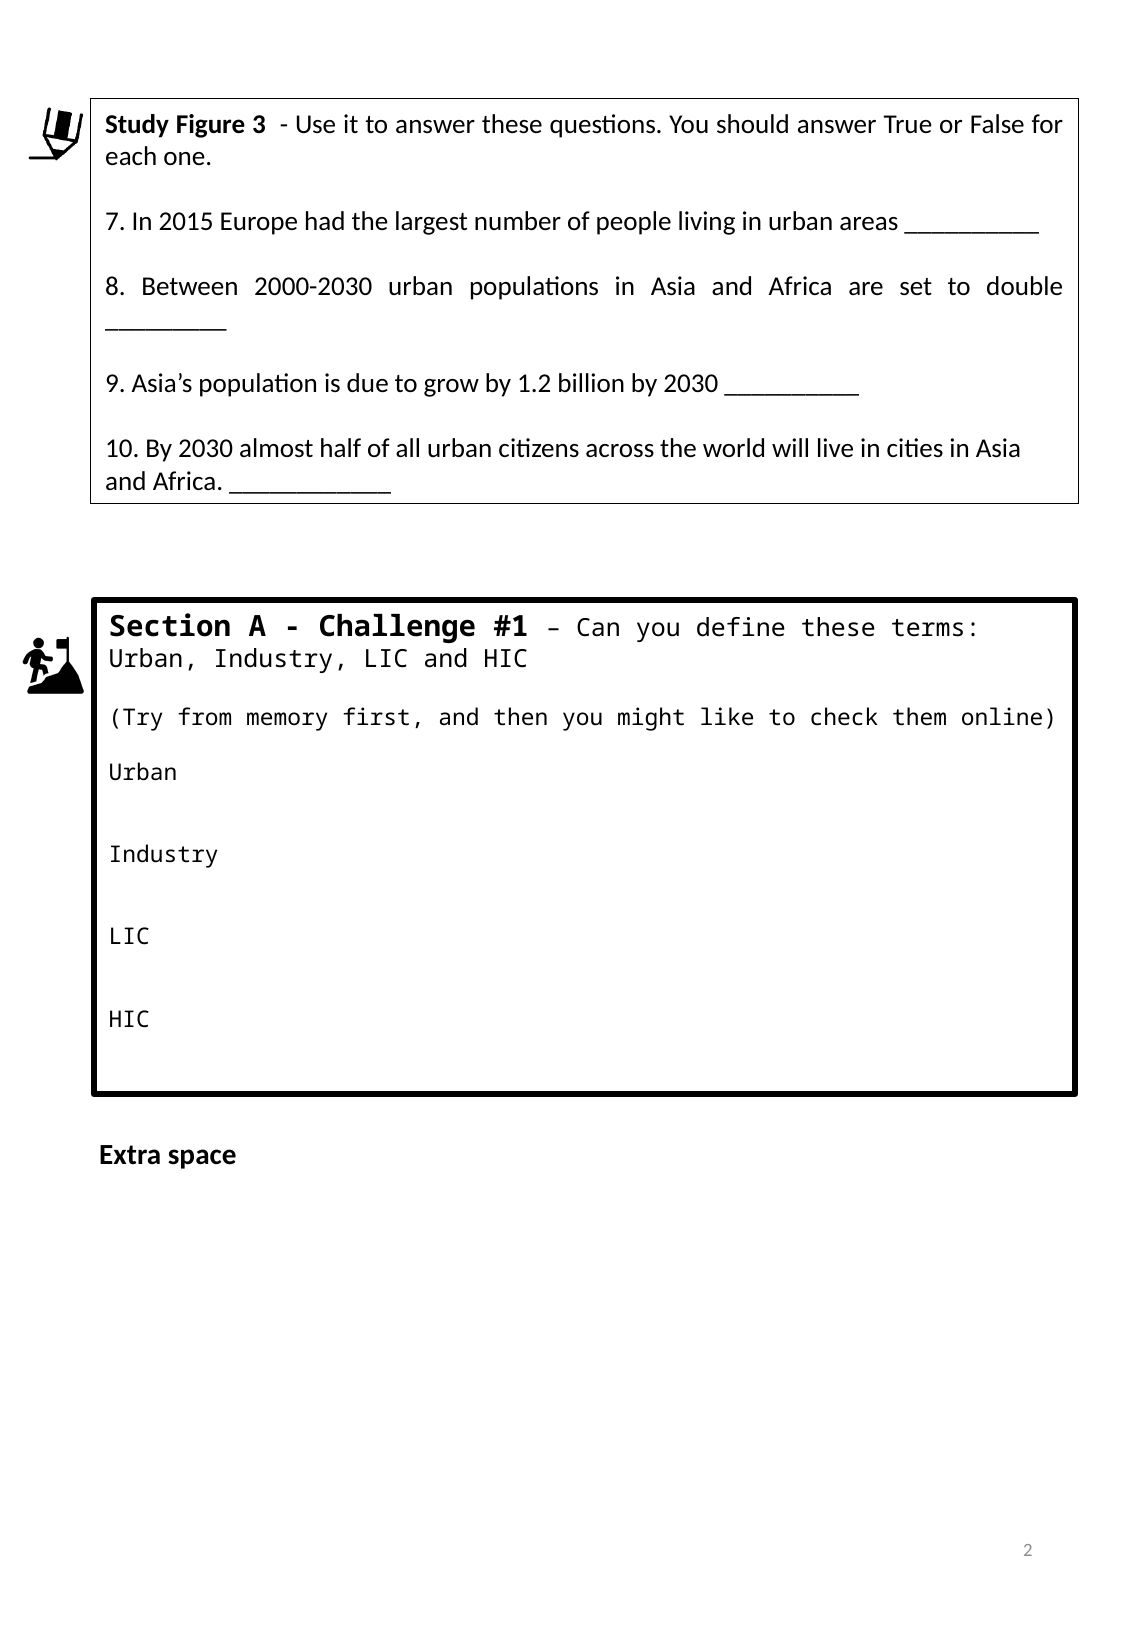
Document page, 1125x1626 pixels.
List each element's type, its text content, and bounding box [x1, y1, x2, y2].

text_box Extra space [84, 1127, 1072, 1178]
picture [21, 633, 85, 698]
picture [21, 98, 90, 168]
text_box Section A - Challenge #1 – Can you define these terms: Urban, Industry, LIC and HIC (Try from memory first, and then you might like to check them online) Urban Industry LIC HIC [93, 599, 1076, 1094]
text_box Study Figure 3 - Use it to answer these questions. You should answer True or False for each one. 7. In 2015 Europe had the largest number of people living in urban areas __________ 8. Between 2000-2030 urban populations in Asia and Africa are set to double _________ 9. Asia’s population is due to grow by 1.2 billion by 2030 __________ 10. By 2030 almost half of all urban citizens across the world will live in cities in Asia and Africa. ____________ [90, 98, 1079, 504]
slide_number 2 [794, 1506, 1048, 1593]
